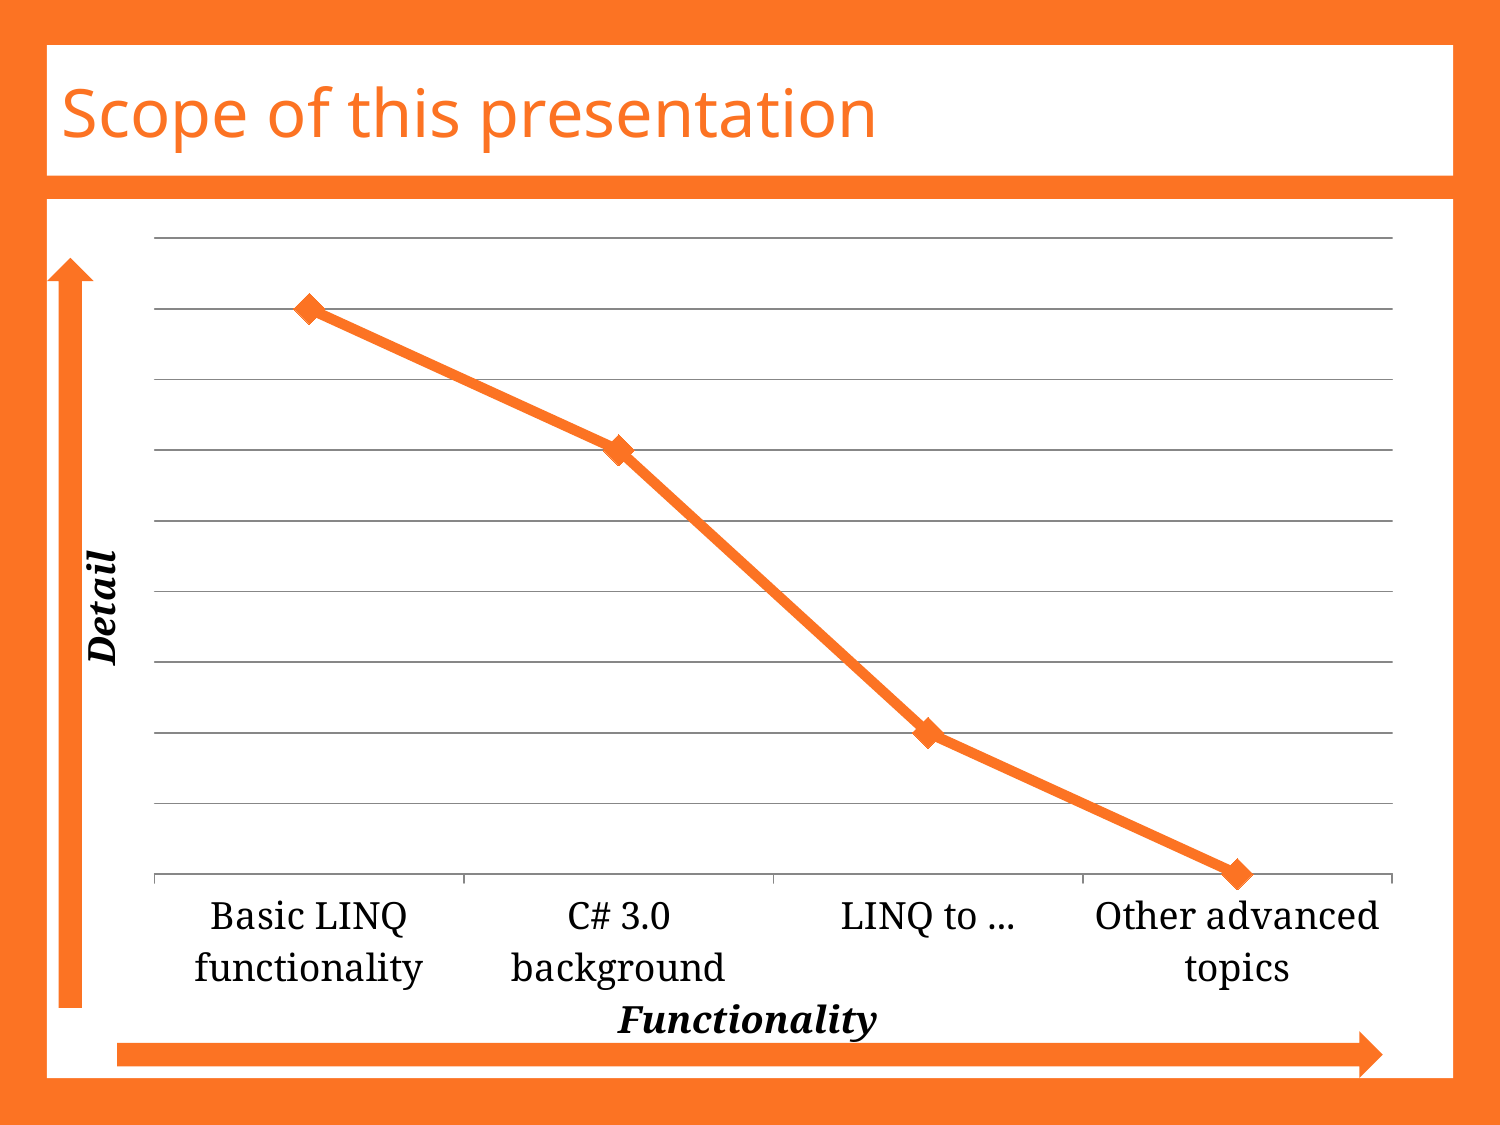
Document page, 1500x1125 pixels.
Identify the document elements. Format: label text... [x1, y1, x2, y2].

text_box Functionality [603, 1016, 894, 1048]
text_box [115, 1029, 1385, 1081]
text_box [44, 255, 96, 1010]
title Scope of this presentation [46, 45, 1454, 176]
chart [128, 222, 1419, 1008]
text_box Detail [70, 534, 123, 681]
